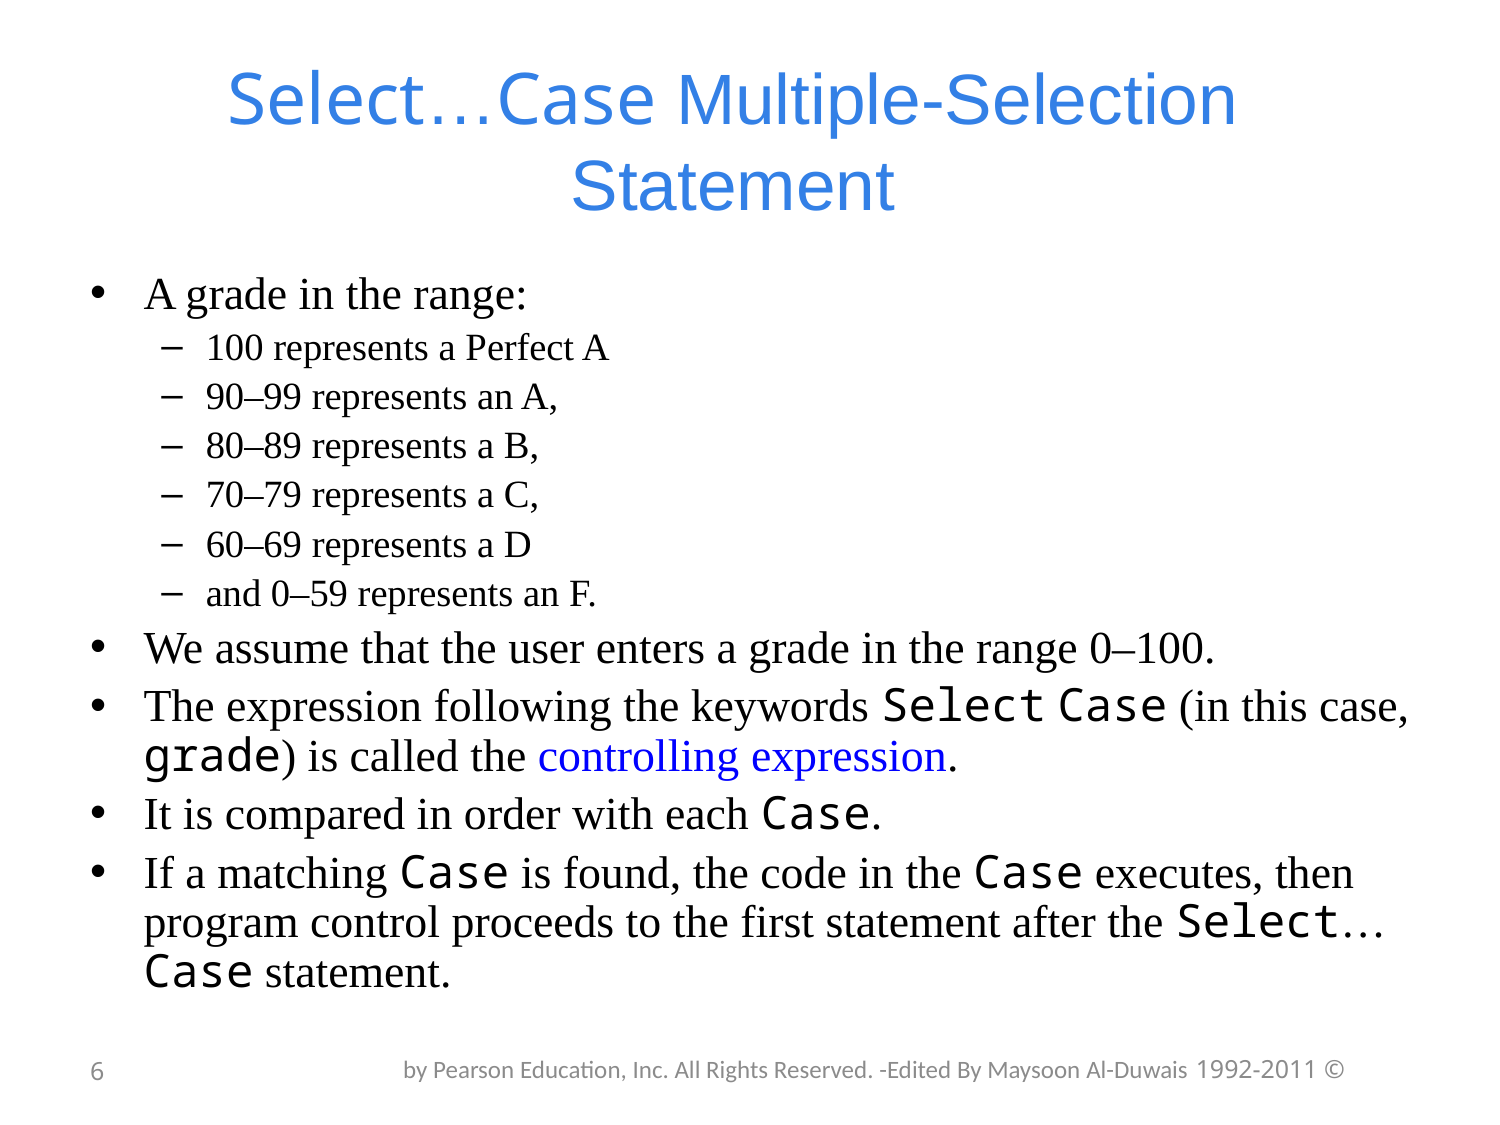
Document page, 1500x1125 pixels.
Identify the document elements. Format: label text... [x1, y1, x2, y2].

title Select…Case Multiple-Selection Statement [41, 45, 1425, 233]
footer © 1992-2011 by Pearson Education, Inc. All Rights Reserved. -Edited By Maysoon Al-Duwais [312, 1035, 1436, 1103]
slide_number 6 [75, 1042, 425, 1103]
list A grade in the range: 100 represents a Perfect A 90–99 represents an A, 80–89 represents a B, 70–79 represents a C, 60–69 represents a D and 0–59 represents an F. We assume that the user enters a grade in the range 0–100. The expression following the keywords Select Case (in this case, grade) is called the controlling expression. It is compared in order with each Case. If a matching Case is found, the code in the Case executes, then program control proceeds to the first statement after the Select…Case statement. [75, 262, 1425, 1005]
